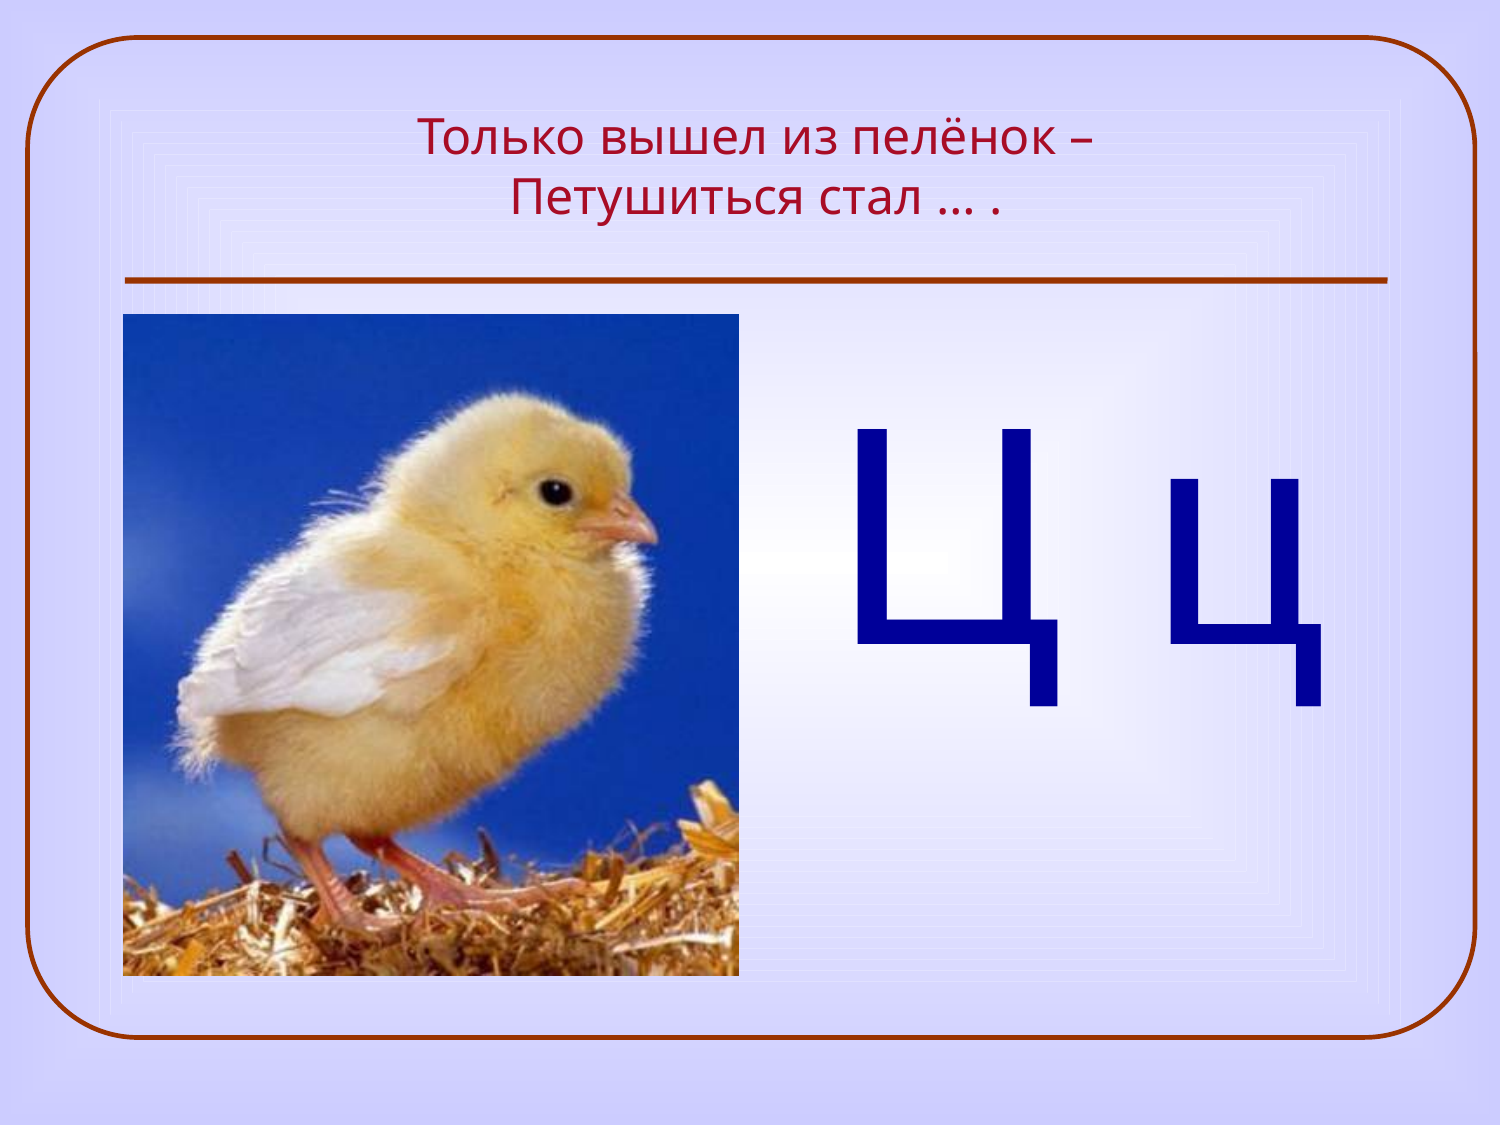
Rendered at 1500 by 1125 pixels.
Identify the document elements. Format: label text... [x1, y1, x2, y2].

picture [123, 314, 739, 977]
list Ц ц [773, 396, 1388, 964]
title Только вышел из пелёнок – Петушиться стал … . [124, 87, 1388, 232]
